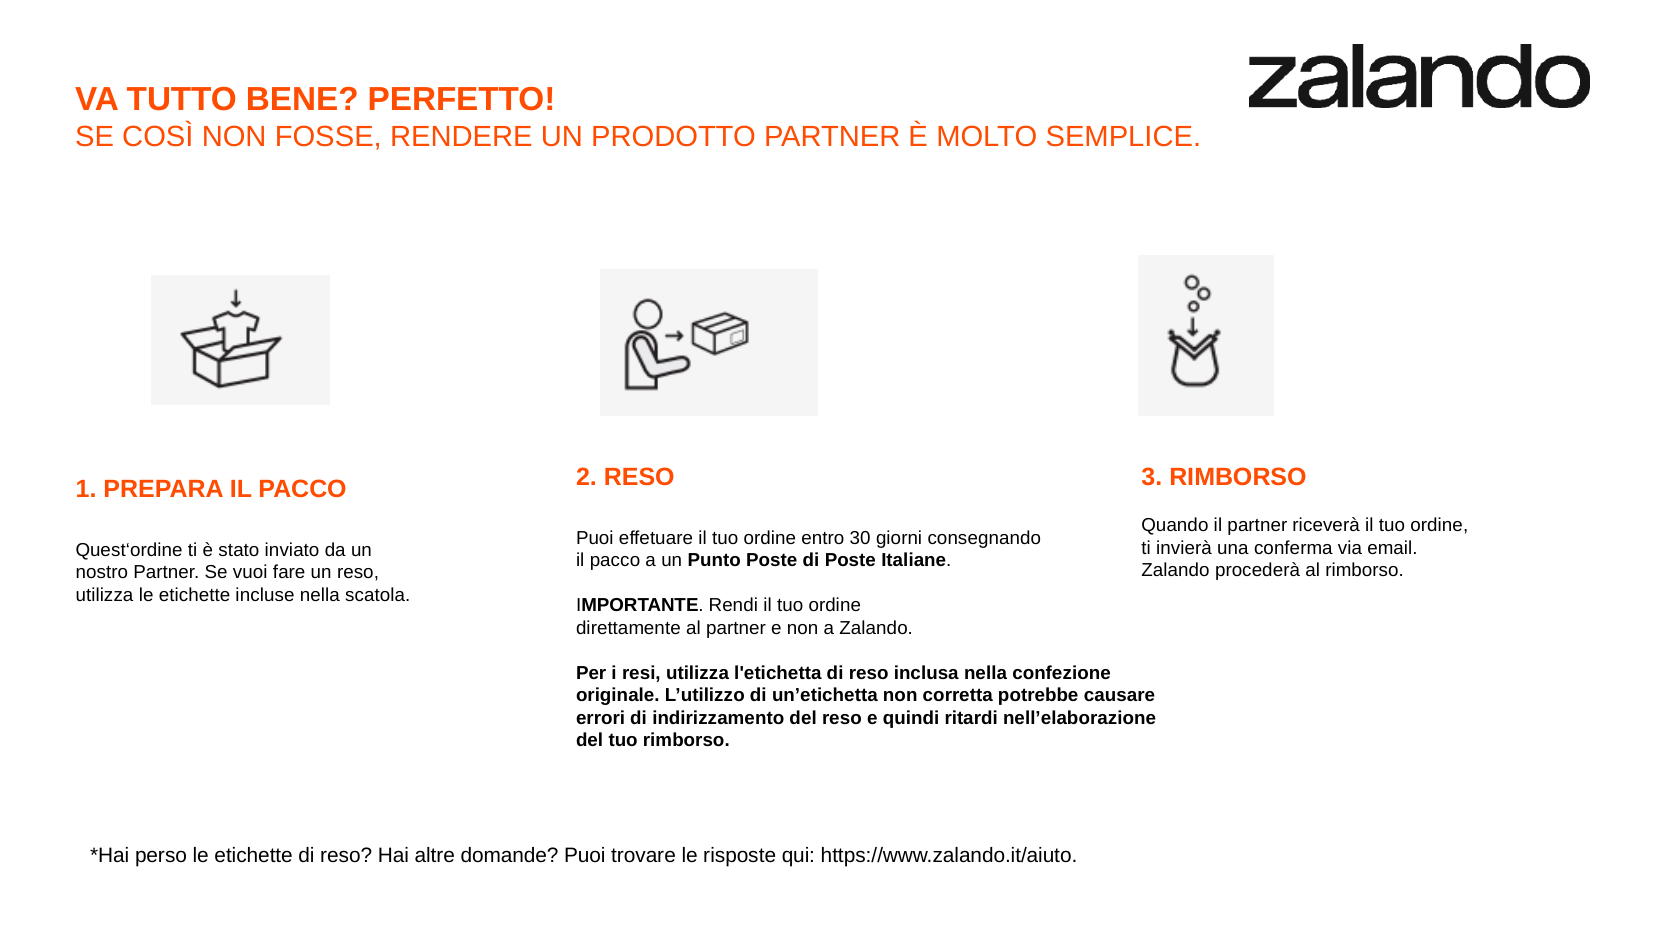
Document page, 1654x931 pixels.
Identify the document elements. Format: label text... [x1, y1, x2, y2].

picture [599, 269, 818, 416]
picture [1249, 43, 1591, 108]
picture [151, 275, 331, 406]
text_box 1. PREPARA IL PACCO Quest‘ordine ti è stato inviato da un nostro Partner. Se vuoi fare un reso, utilizza le etichette incluse nella scatola. [60, 465, 561, 648]
picture [1137, 255, 1274, 416]
text_box *Hai perso le etichette di reso? Hai altre domande? Puoi trovare le risposte qui: https://www.zalando.it/aiuto. [75, 744, 1590, 885]
text_box 3. RIMBORSO Quando il partner riceverà il tuo ordine, ti invierà una conferma via email. Zalando procederà al rimborso. [1126, 453, 1654, 610]
text_box VA TUTTO BENE? PERFETTO! SE COSÌ NON FOSSE, RENDERE UN PRODOTTO PARTNER È MOLTO SEMPLICE. [74, 36, 1563, 193]
text_box 2. RESO Puoi effetuare il tuo ordine entro 30 giorni consegnando il pacco a un Punto Poste di Poste Italiane. IMPORTANTE. Rendi il tuo ordine direttamente al partner e non a Zalando. Per i resi, utilizza l'etichetta di reso inclusa nella confezione originale. L’utilizzo di un’etichetta non corretta potrebbe causare errori di indirizzamento del reso e quindi ritardi nell’elaborazione del tuo rimborso. [561, 453, 1200, 744]
